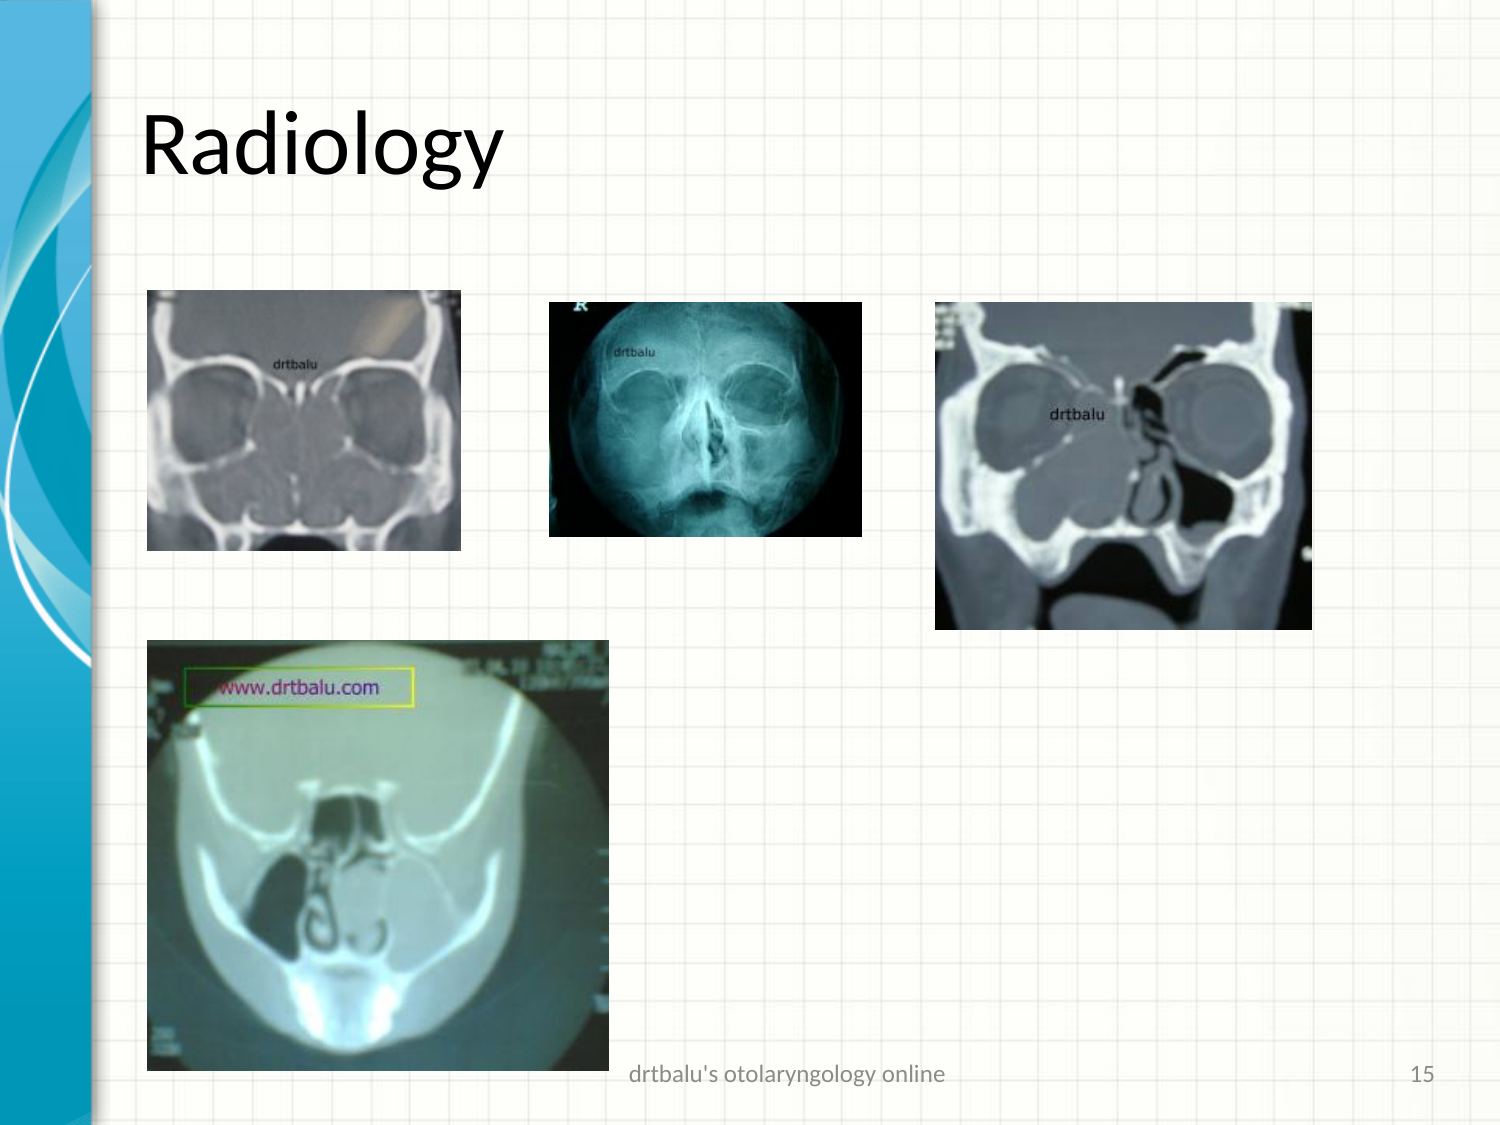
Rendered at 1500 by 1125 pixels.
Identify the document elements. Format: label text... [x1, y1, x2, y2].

footer drtbalu's otolaryngology online [549, 1042, 1025, 1103]
slide_number 15 [1100, 1042, 1450, 1103]
picture [0, 0, 1500, 1125]
title Radiology [125, 44, 1450, 232]
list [147, 290, 461, 551]
